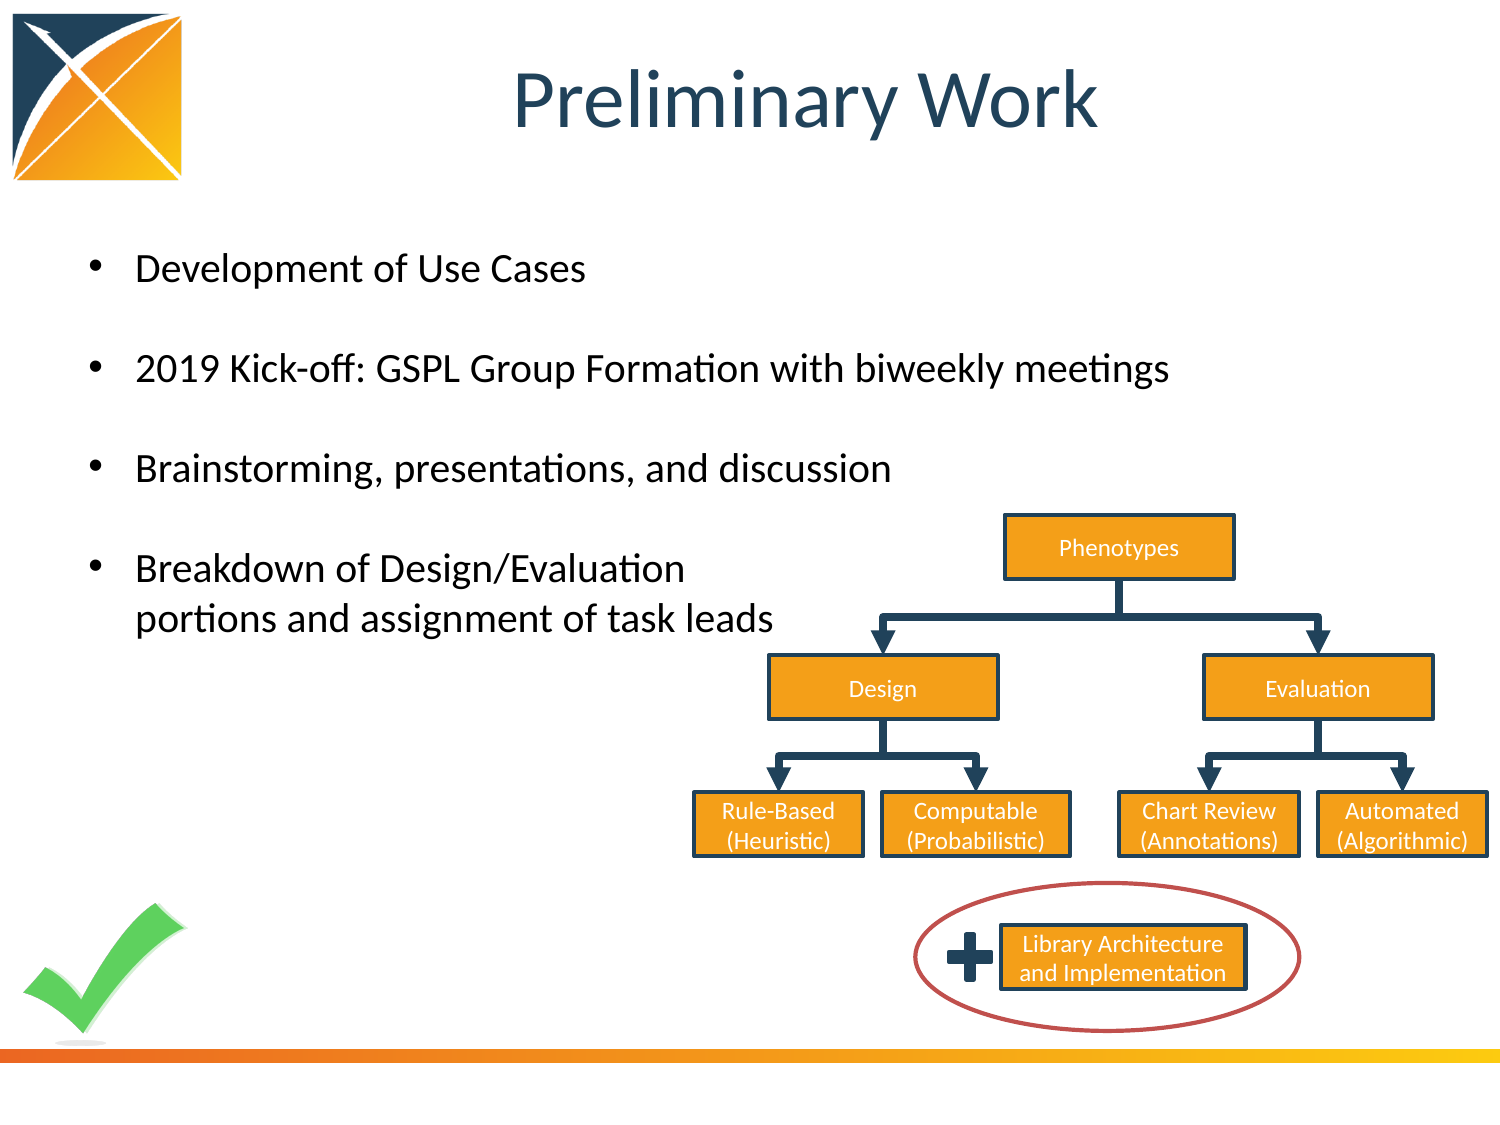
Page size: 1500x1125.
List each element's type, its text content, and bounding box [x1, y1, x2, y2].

picture [0, 0, 206, 200]
title Preliminary Work [187, 24, 1425, 163]
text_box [693, 514, 1487, 1032]
text_box Development of Use Cases 2019 Kick-off: GSPL Group Formation with biweekly meetings Brainstorming, presentations, and discussion Breakdown of Design/Evaluation portions and assignment of task leads [73, 233, 1364, 649]
picture [23, 903, 188, 1046]
